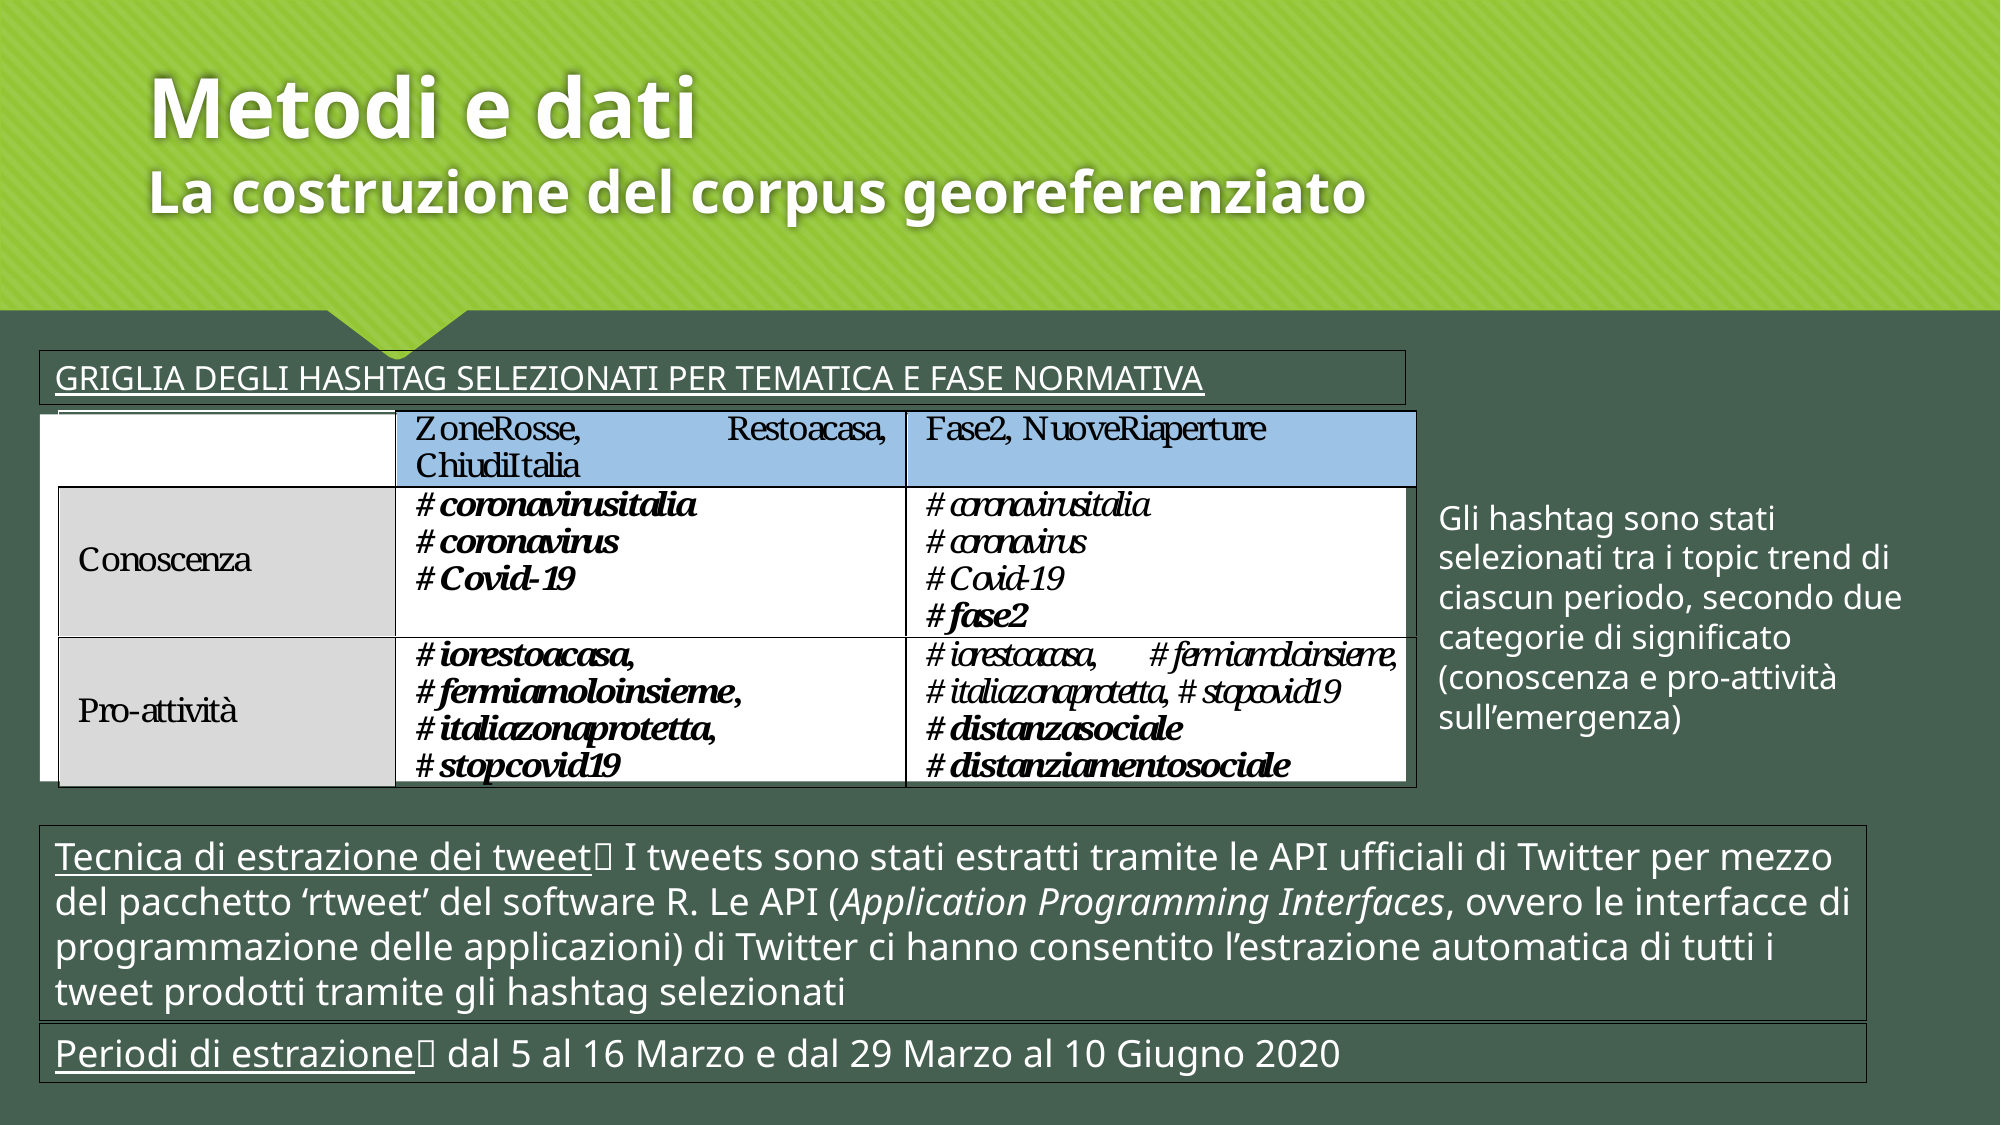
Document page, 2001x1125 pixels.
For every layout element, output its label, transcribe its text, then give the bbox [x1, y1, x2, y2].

text_box Gli hashtag sono stati selezionati tra i topic trend di ciascun periodo, secondo due categorie di significato (conoscenza e pro-attività sull’emergenza) [1623, 489, 1954, 744]
text_box GRIGLIA DEGLI HASHTAG SELEZIONATI PER TEMATICA E FASE NORMATIVA [39, 350, 1406, 405]
title Metodi e dati La costruzione del corpus georeferenziato [132, 73, 1868, 233]
text_box Periodi di estrazione dal 5 al 16 Marzo e dal 29 Marzo al 10 Giugno 2020 [39, 1023, 1867, 1083]
picture [0, 410, 1623, 827]
text_box Tecnica di estrazione dei tweet I tweets sono stati estratti tramite le API ufficiali di Twitter per mezzo del pacchetto ‘rtweet’ del software R. Le API (Application Programming Interfaces, ovvero le interfacce di programmazione delle applicazioni) di Twitter ci hanno consentito l’estrazione automatica di tutti i tweet prodotti tramite gli hashtag selezionati [39, 825, 1867, 1021]
